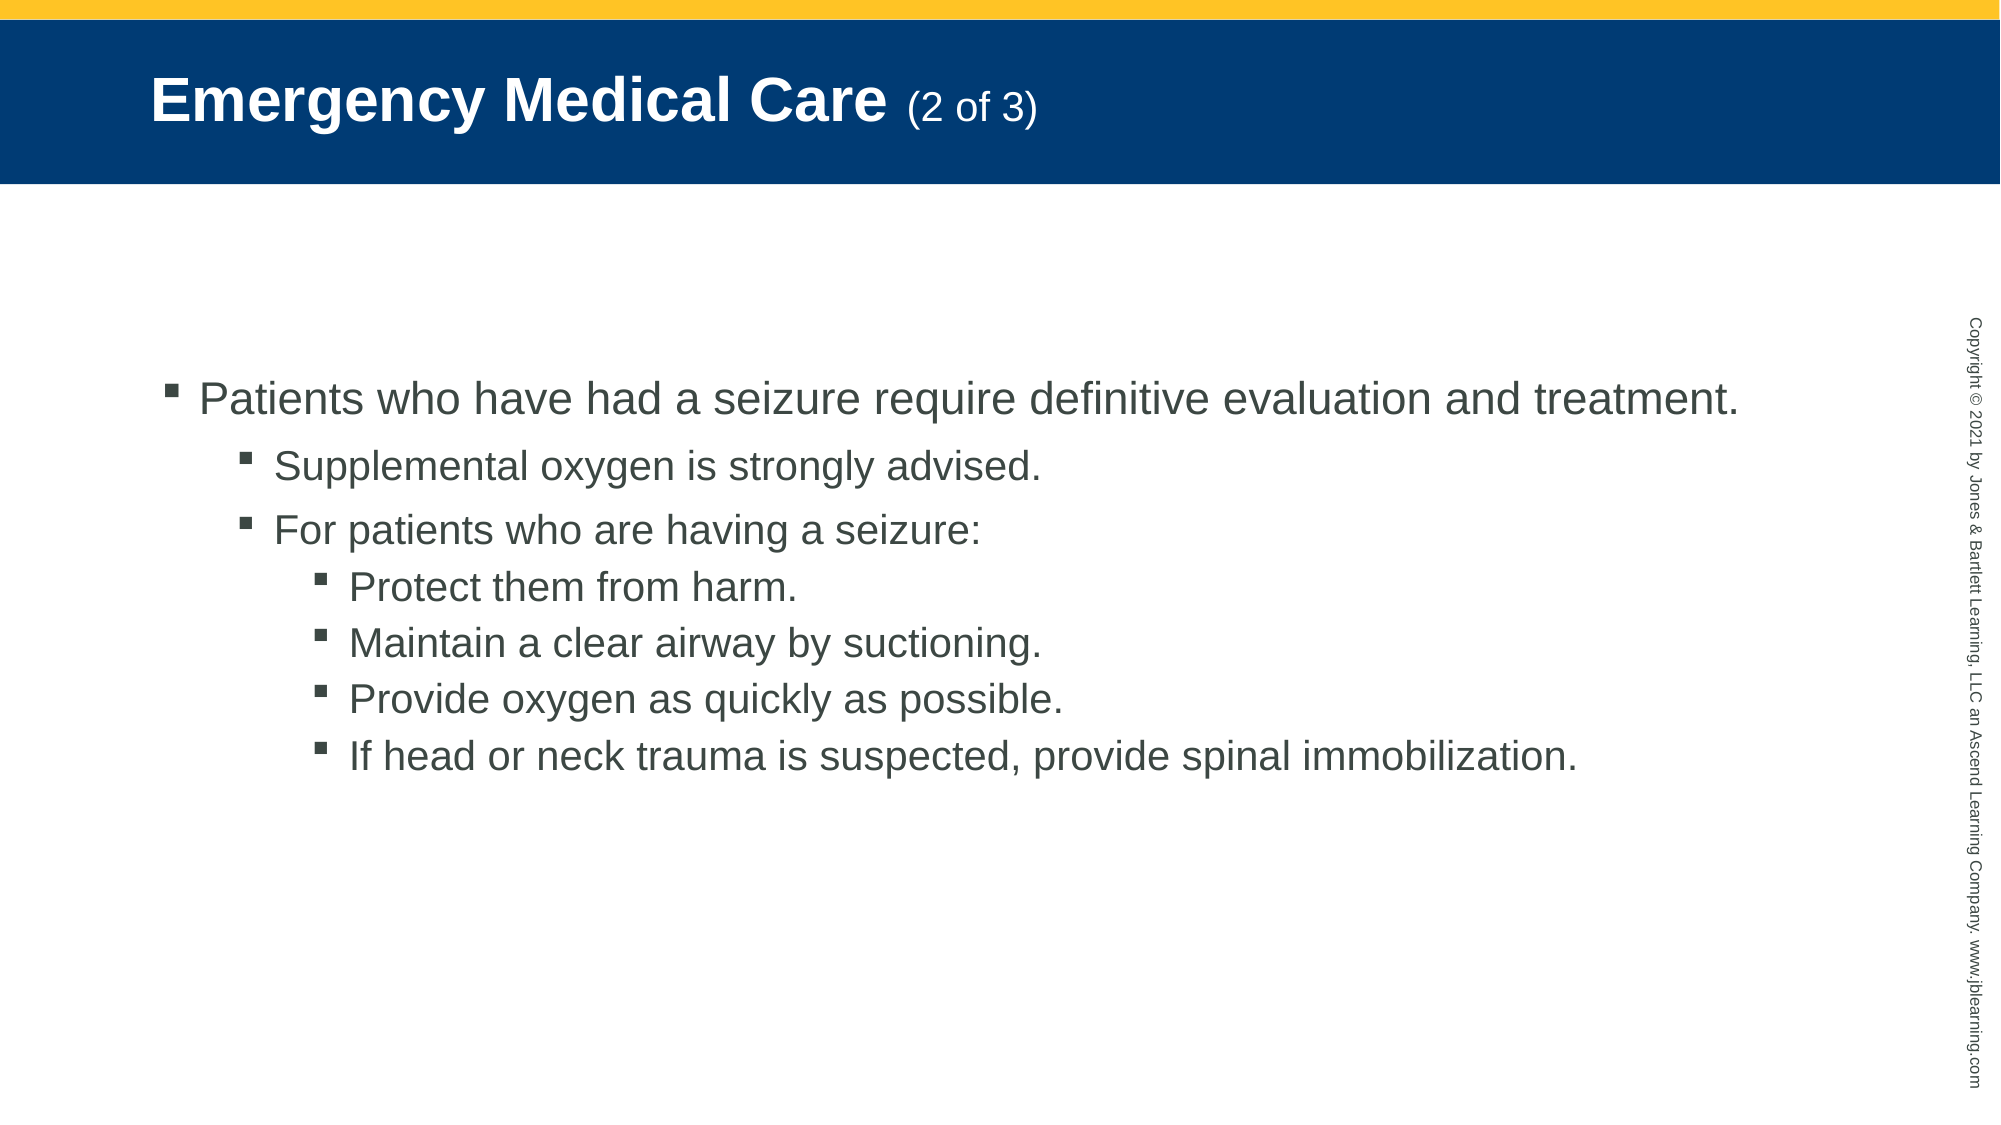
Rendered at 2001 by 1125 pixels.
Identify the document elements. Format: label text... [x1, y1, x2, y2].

list Patients who have had a seizure require definitive evaluation and treatment. Supplemental oxygen is strongly advised. For patients who are having a seizure: Protect them from harm. Maintain a clear airway by suctioning. Provide oxygen as quickly as possible. If head or neck trauma is suspected, provide spinal immobilization. [146, 361, 1859, 1016]
title Emergency Medical Care (2 of 3) [0, 19, 2000, 185]
